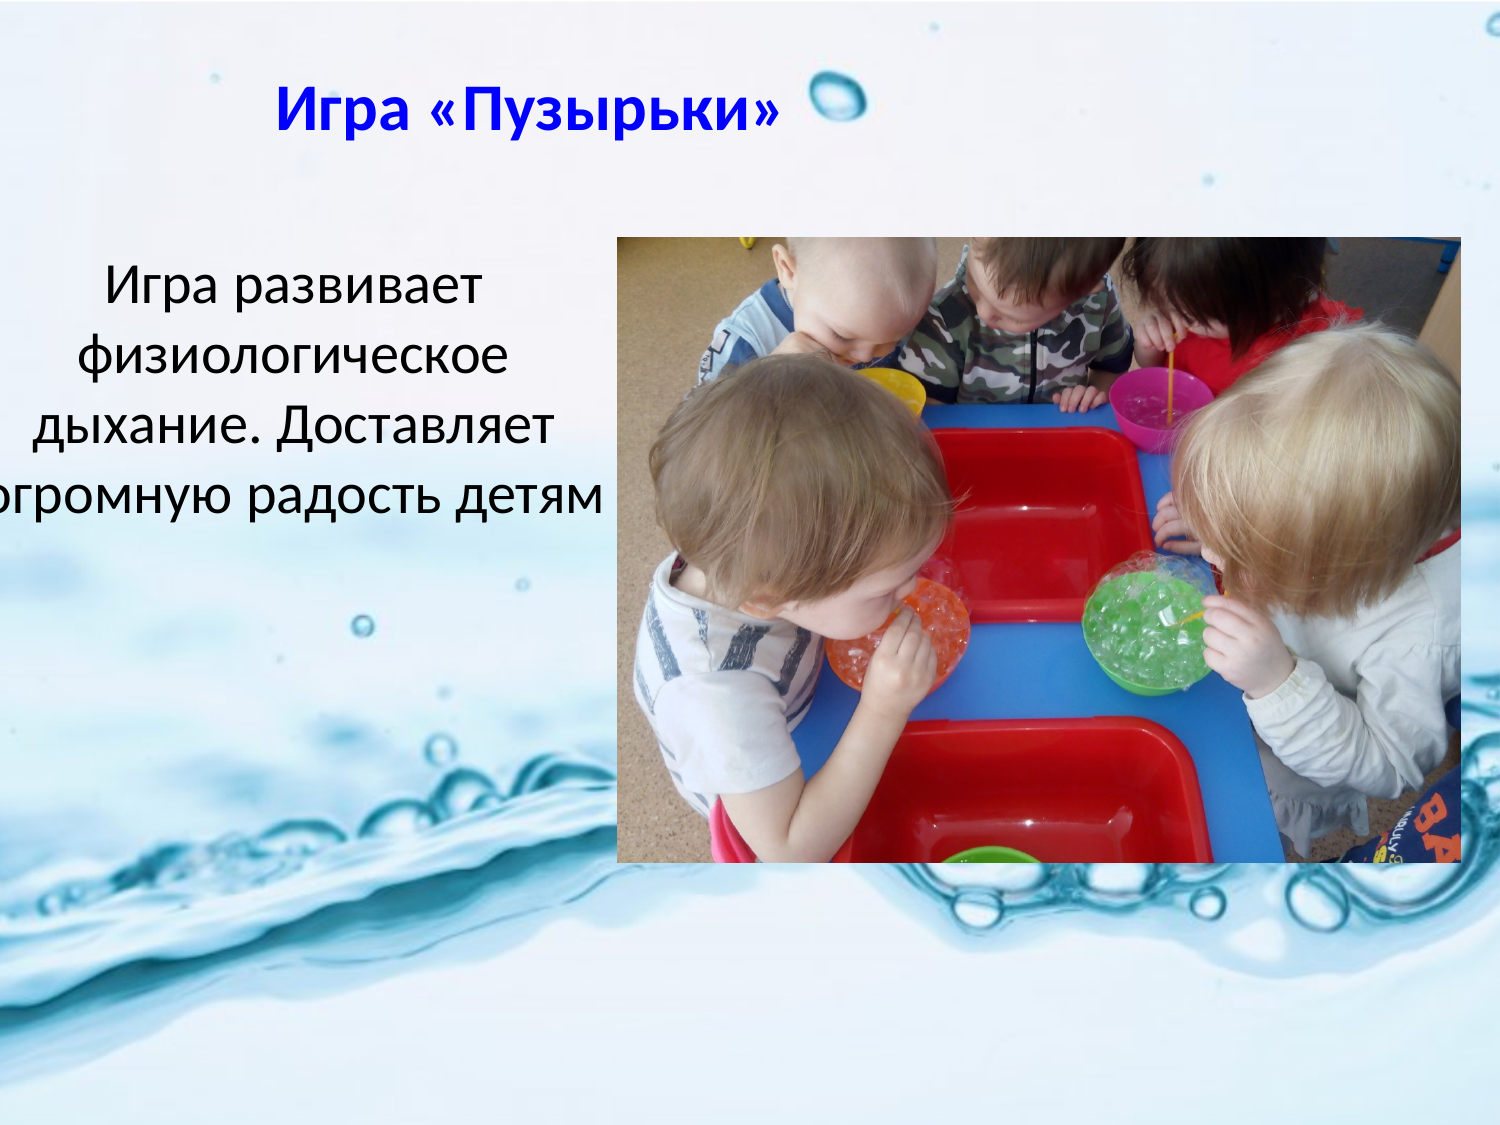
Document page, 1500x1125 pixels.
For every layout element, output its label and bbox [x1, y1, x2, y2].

list [616, 237, 1461, 863]
picture [0, 0, 1500, 1125]
